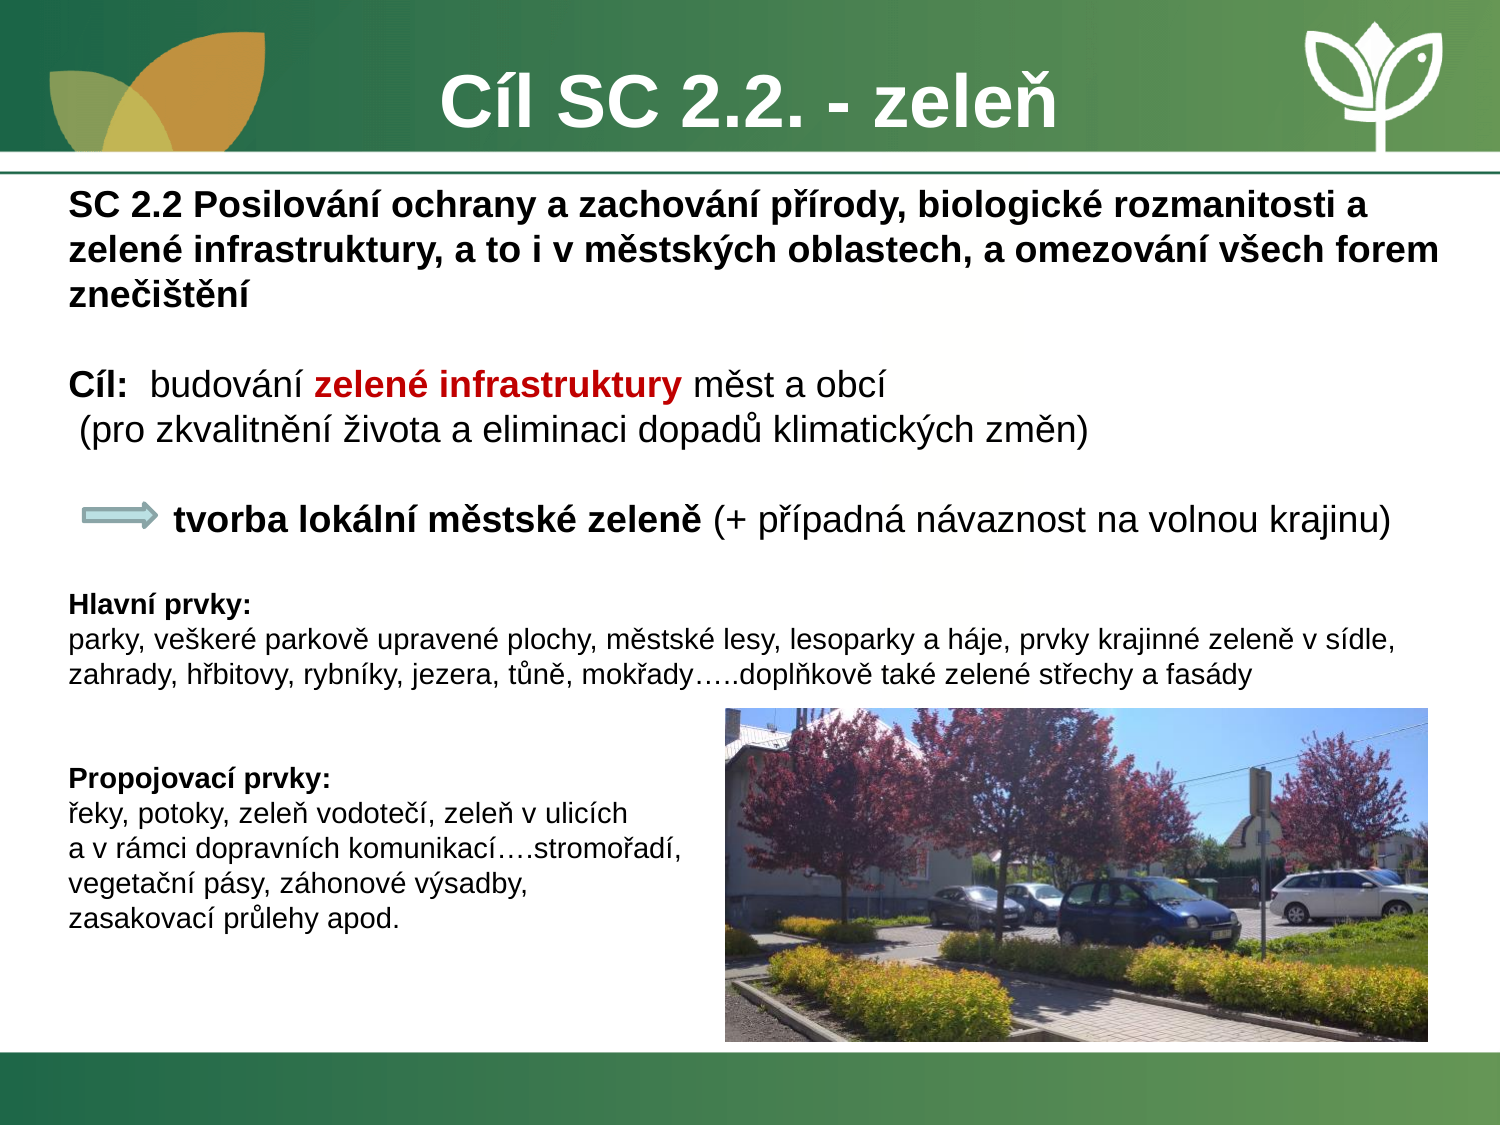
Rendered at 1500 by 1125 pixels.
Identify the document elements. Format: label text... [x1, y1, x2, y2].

picture [0, 0, 1500, 1125]
title Cíl SC 2.2. - zeleň [75, 45, 1425, 172]
text_box SC 2.2 Posilování ochrany a zachování přírody, biologické rozmanitosti a zelené infrastruktury, a to i v městských oblastech, a omezování všech forem znečištění Cíl: budování zelené infrastruktury měst a obcí (pro zkvalitnění života a eliminaci dopadů klimatických změn) tvorba lokální městské zeleně (+ případná návaznost na volnou krajinu) Hlavní prvky: parky, veškeré parkově upravené plochy, městské lesy, lesoparky a háje, prvky krajinné zeleně v sídle, zahrady, hřbitovy, rybníky, jezera, tůně, mokřady…..doplňkově také zelené střechy a fasády Propojovací prvky: řeky, potoky, zeleň vodotečí, zeleň v ulicích a v rámci dopravních komunikací….stromořadí, vegetační pásy, záhonové výsadby, zasakovací průlehy apod. [53, 172, 1483, 1012]
text_box [81, 501, 159, 530]
